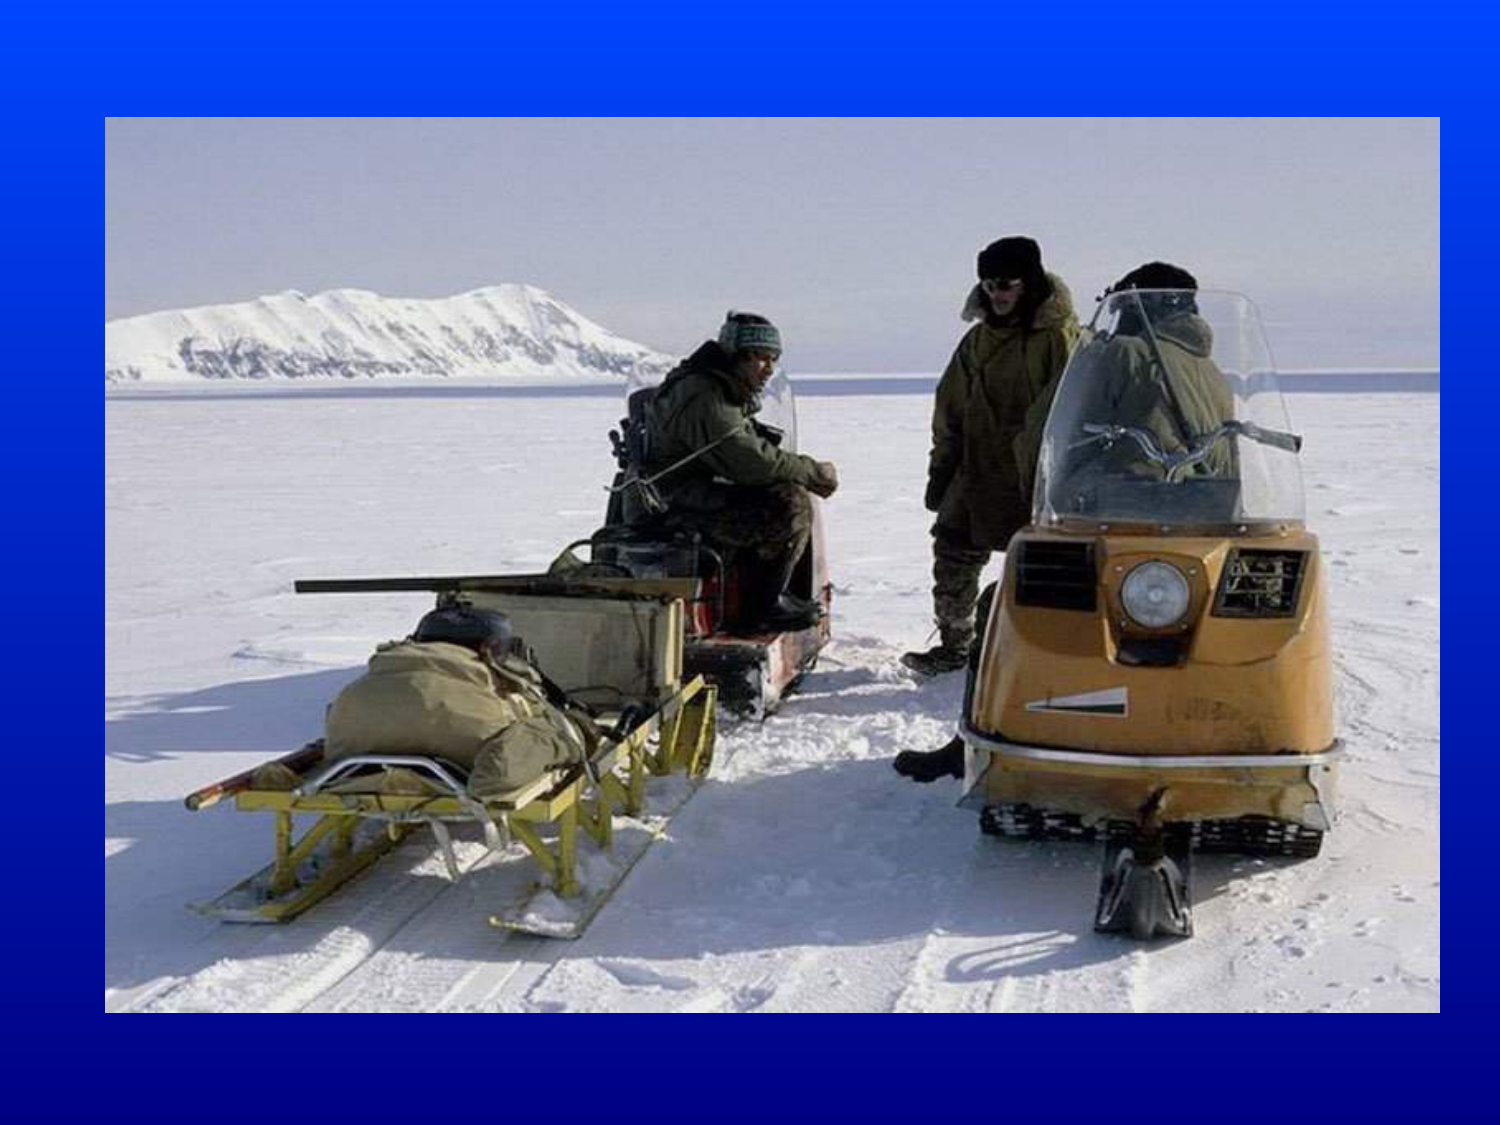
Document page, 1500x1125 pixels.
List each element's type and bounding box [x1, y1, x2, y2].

picture [105, 116, 1440, 1013]
